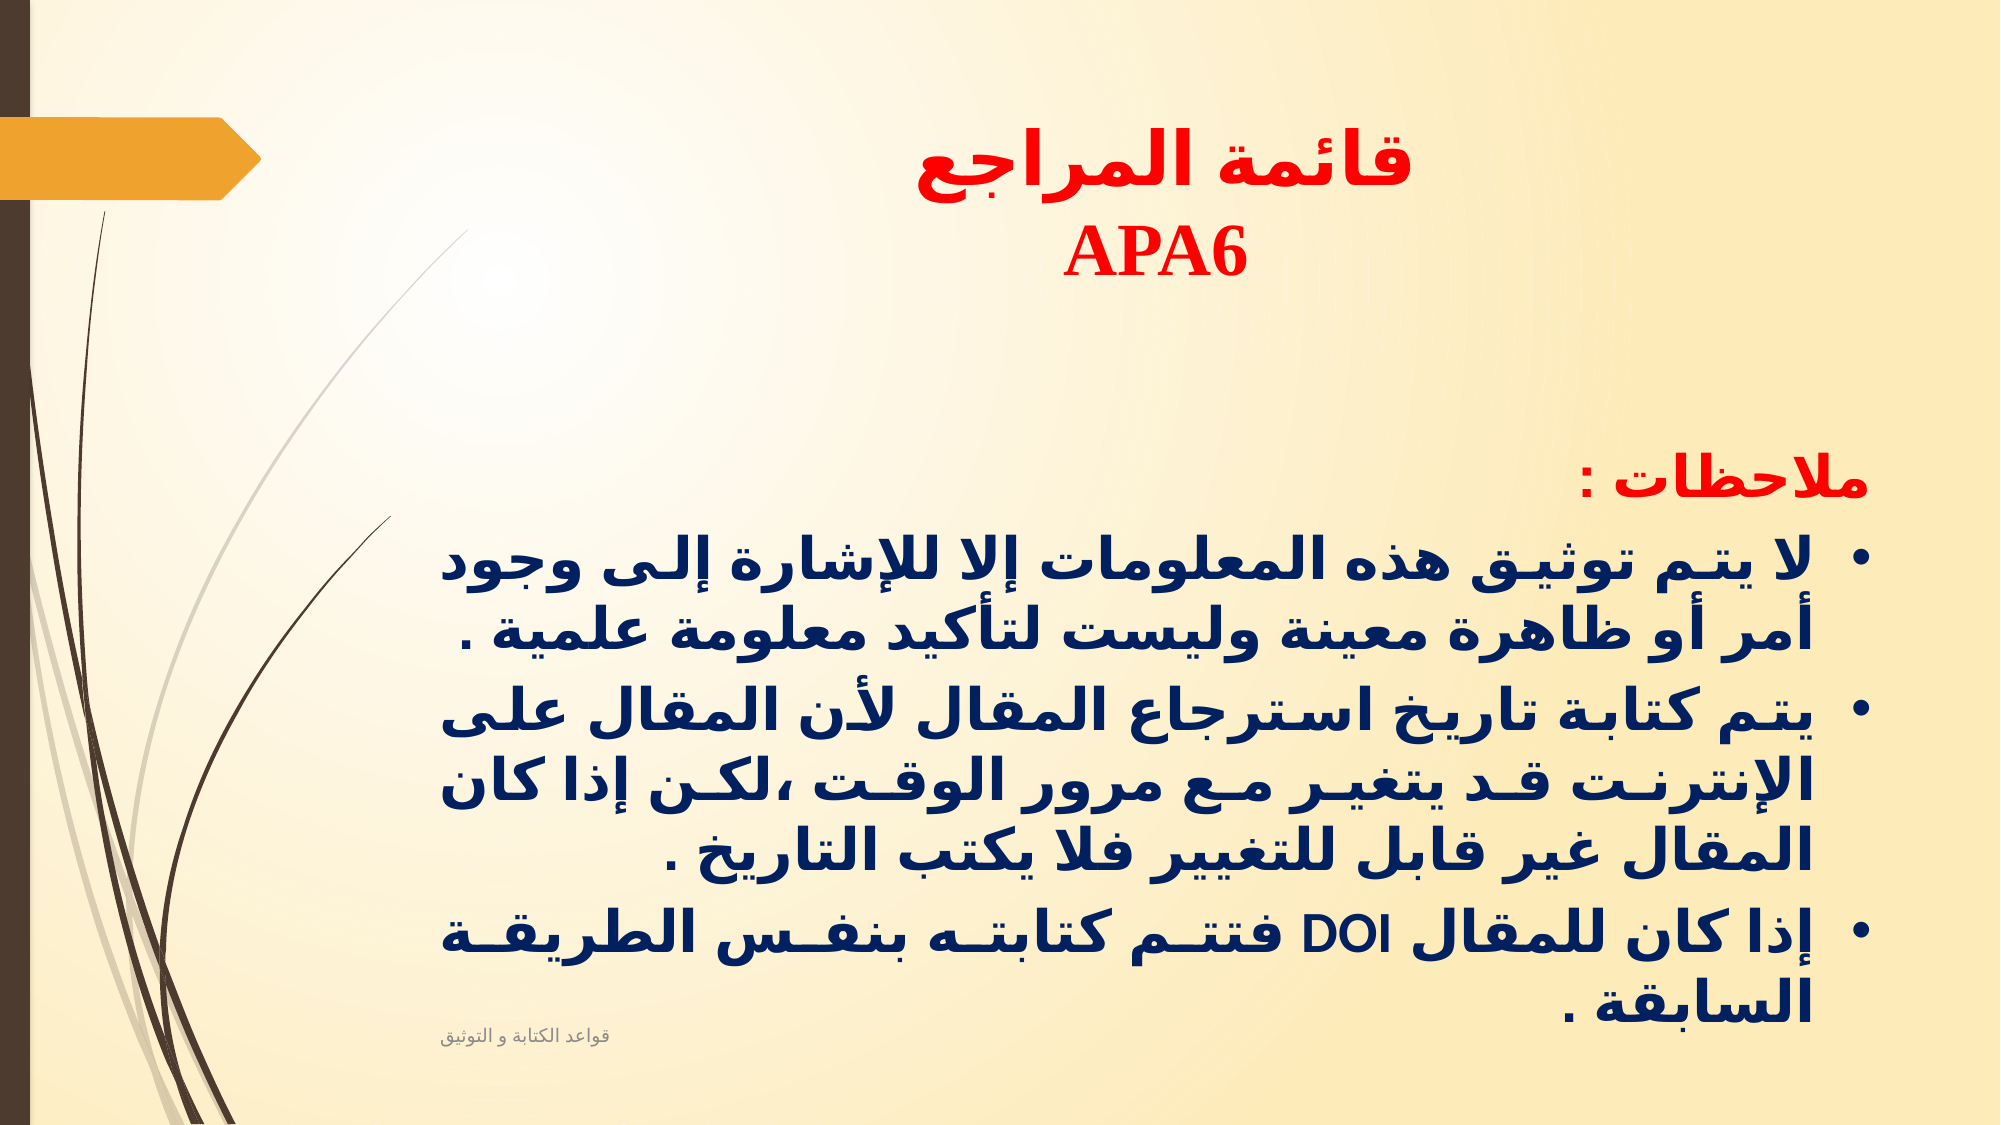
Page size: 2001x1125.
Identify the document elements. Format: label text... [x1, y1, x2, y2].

list ملاحظات : لا يتم توثيق هذه المعلومات إلا للإشارة إلى وجود أمر أو ظاهرة معينة وليست لتأكيد معلومة علمية . يتم كتابة تاريخ استرجاع المقال لأن المقال على الإنترنت قد يتغير مع مرور الوقت ،لكن إذا كان المقال غير قابل للتغيير فلا يكتب التاريخ . إذا كان للمقال DOI فتتم كتابته بنفس الطريقة السابقة . [424, 350, 1888, 970]
footer قواعد الكتابة و التوثيق [424, 1006, 1675, 1067]
title قائمة المراجع APA6 [425, 102, 1888, 313]
